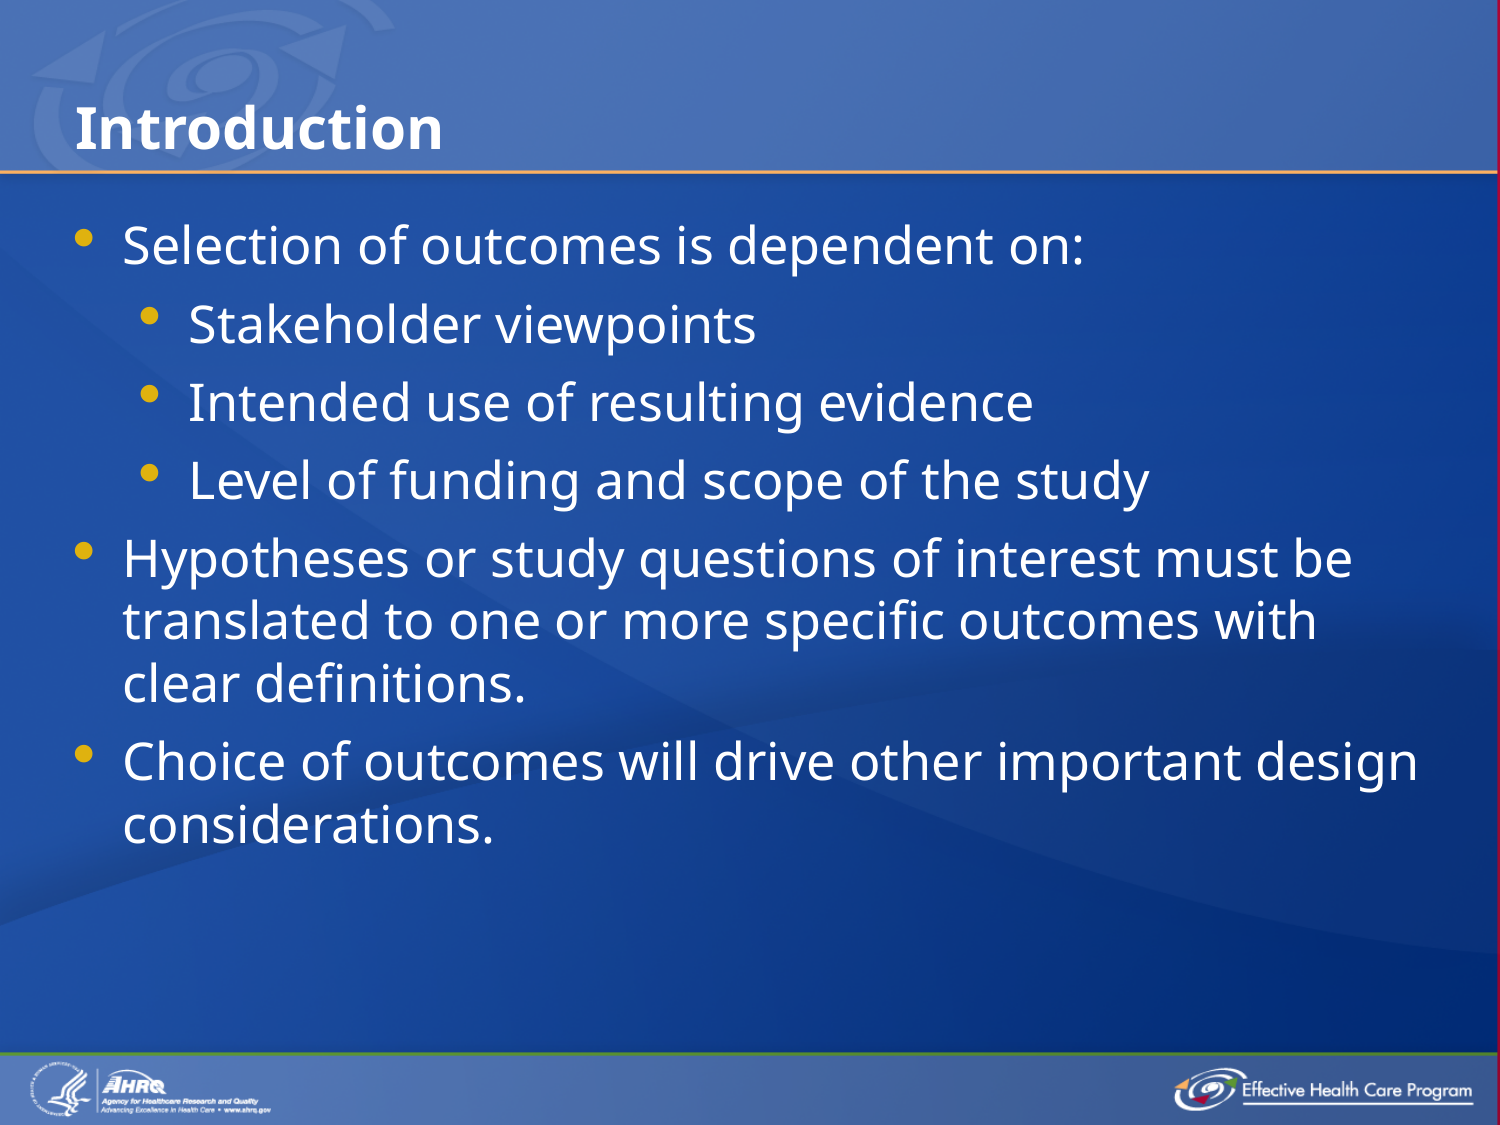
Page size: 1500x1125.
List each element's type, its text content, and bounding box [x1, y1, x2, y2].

title Introduction [75, 21, 1425, 163]
list Selection of outcomes is dependent on: Stakeholder viewpoints Intended use of resulting evidence Level of funding and scope of the study Hypotheses or study questions of interest must be translated to one or more specific outcomes with clear definitions. Choice of outcomes will drive other important design considerations. [75, 213, 1425, 1005]
picture [0, 0, 1500, 1125]
